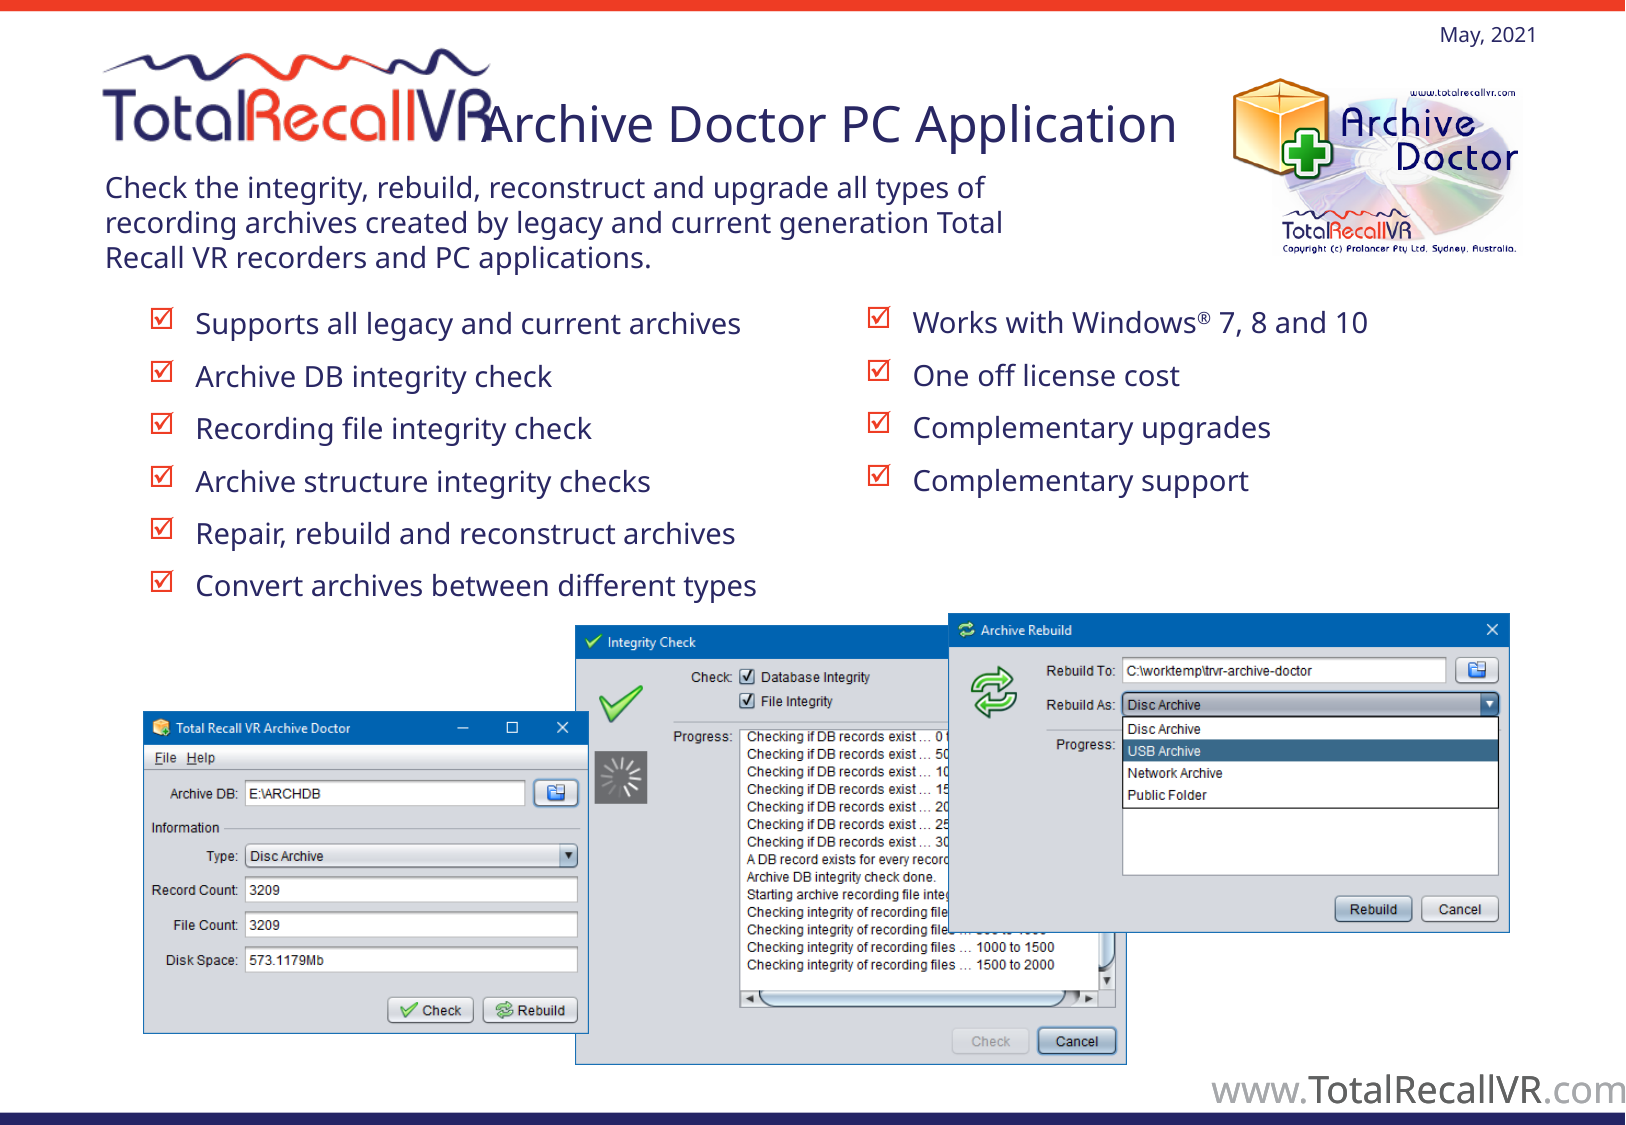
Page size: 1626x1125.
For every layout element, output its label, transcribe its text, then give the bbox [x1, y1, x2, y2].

text_box May, 2021 [1424, 14, 1618, 54]
picture [143, 613, 1510, 1065]
text_box Check the integrity, rebuild, reconstruct and upgrade all types of recording archives created by legacy and current generation Total Recall VR recorders and PC applications. [90, 162, 1038, 282]
picture [71, 34, 525, 162]
text_box Archive Doctor PC Application [525, 85, 1194, 160]
picture [1228, 71, 1529, 272]
text_box Supports all legacy and current archives Archive DB integrity check Recording file integrity check Archive structure integrity checks Repair, rebuild and reconstruct archives Convert archives between different types [133, 280, 808, 610]
text_box Works with Windows® 7, 8 and 10 One off license cost Complementary upgrades Complementary support [850, 279, 1525, 505]
